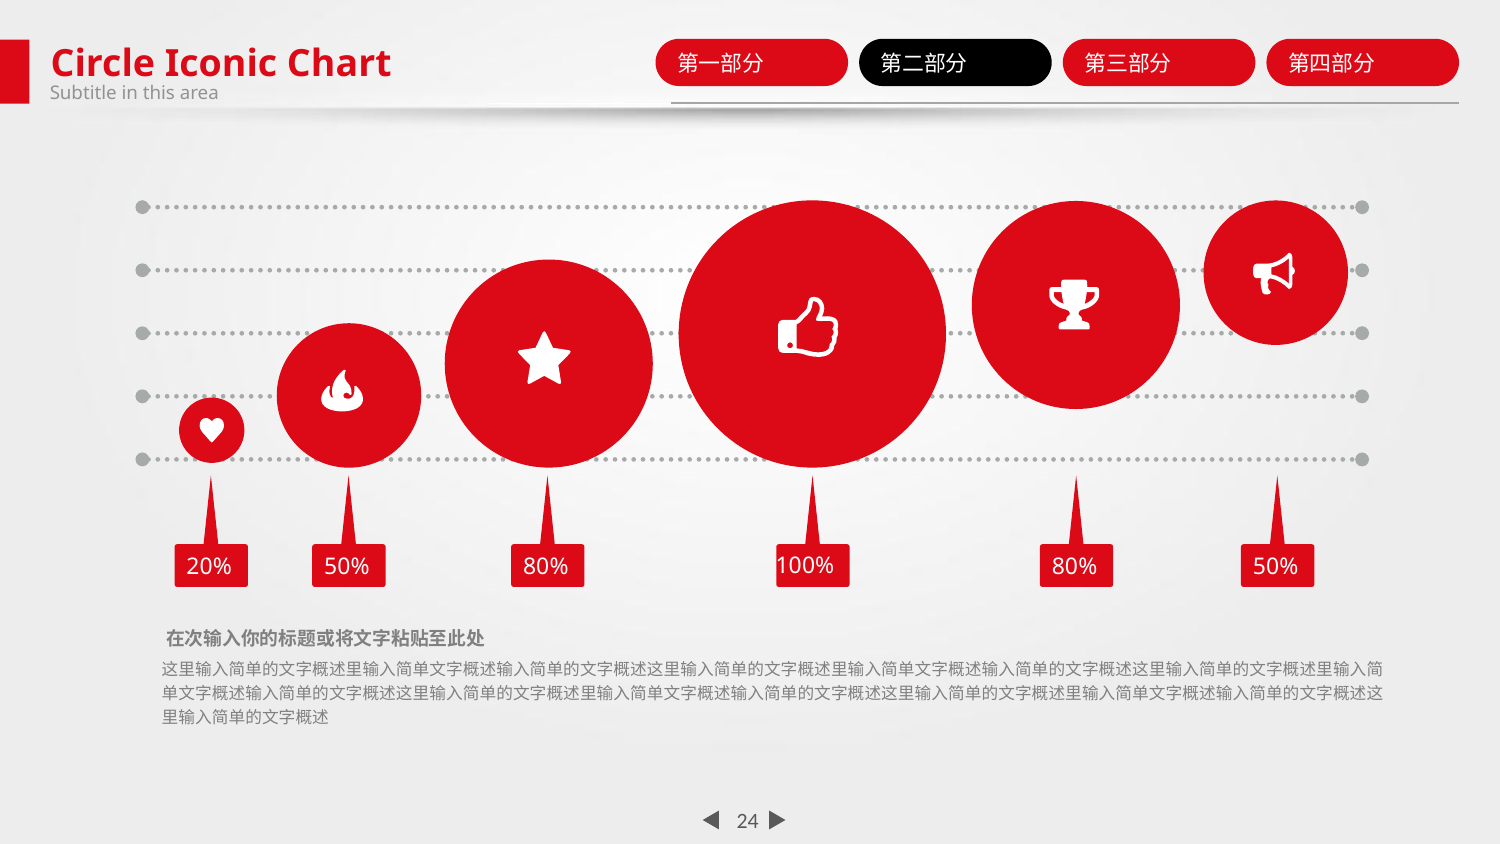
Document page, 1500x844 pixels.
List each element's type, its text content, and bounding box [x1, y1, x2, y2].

slide_number 24 [714, 797, 781, 843]
text_box 这里输入简单的文字概述里输入简单文字概述输入简单的文字概述这里输入简单的文字概述里输入简单文字概述输入简单的文字概述这里输入简单的文字概述里输入简单文字概述输入简单的文字概述这里输入简单的文字概述里输入简单文字概述输入简单的文字概述这里输入简单的文字概述里输入简单文字概述输入简单的文字概述这里输入简单的文字概述 [161, 655, 1390, 729]
text_box [1270, 475, 1285, 544]
text_box 第四部分 [1266, 38, 1460, 87]
text_box 50% [312, 544, 386, 587]
picture [0, 0, 1500, 844]
text_box Circle Iconic Chart [47, 31, 656, 92]
text_box [777, 200, 848, 205]
text_box [1047, 200, 1105, 205]
text_box 80% [511, 544, 585, 587]
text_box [142, 206, 1363, 460]
text_box 80% [1040, 544, 1114, 587]
text_box 在次输入你的标题或将文字粘贴至此处 [164, 619, 680, 656]
text_box Subtitle in this area [49, 81, 1145, 103]
text_box [203, 475, 219, 544]
text_box 100% [763, 543, 857, 585]
text_box 50% [1241, 544, 1315, 587]
text_box [540, 475, 555, 544]
text_box [805, 475, 820, 543]
text_box [341, 475, 356, 544]
text_box 第二部分 [859, 38, 1052, 81]
text_box 第三部分 [1062, 38, 1256, 87]
text_box 第一部分 [656, 38, 849, 81]
text_box [1250, 200, 1302, 205]
text_box [0, 39, 30, 104]
text_box 20% [174, 544, 248, 587]
text_box [1068, 475, 1084, 544]
